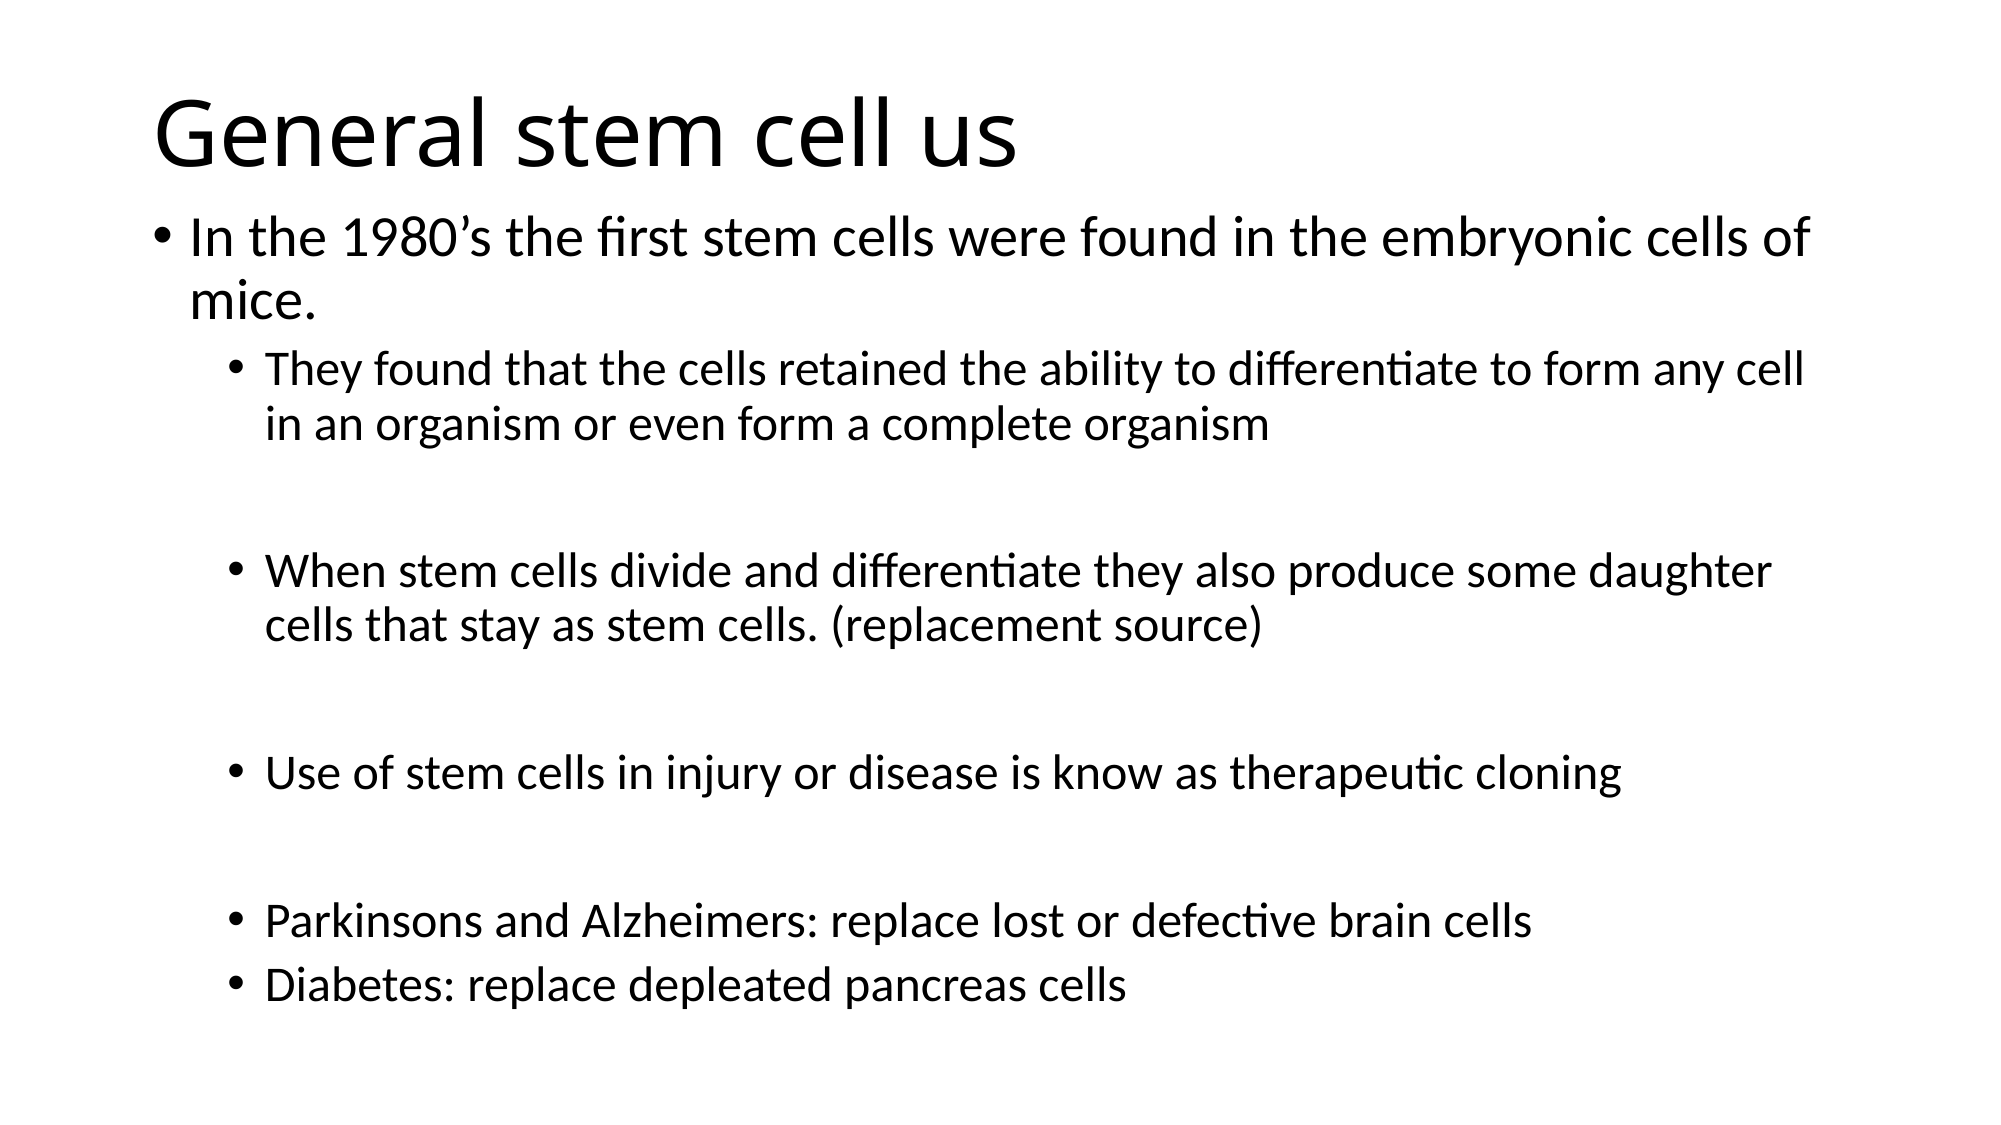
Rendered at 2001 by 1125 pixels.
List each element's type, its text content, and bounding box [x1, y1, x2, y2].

list In the 1980’s the first stem cells were found in the embryonic cells of mice. They found that the cells retained the ability to differentiate to form any cell in an organism or even form a complete organism When stem cells divide and differentiate they also produce some daughter cells that stay as stem cells. (replacement source) Use of stem cells in injury or disease is know as therapeutic cloning Parkinsons and Alzheimers: replace lost or defective brain cells Diabetes: replace depleated pancreas cells [137, 198, 1863, 1014]
title General stem cell us [137, 59, 1863, 198]
